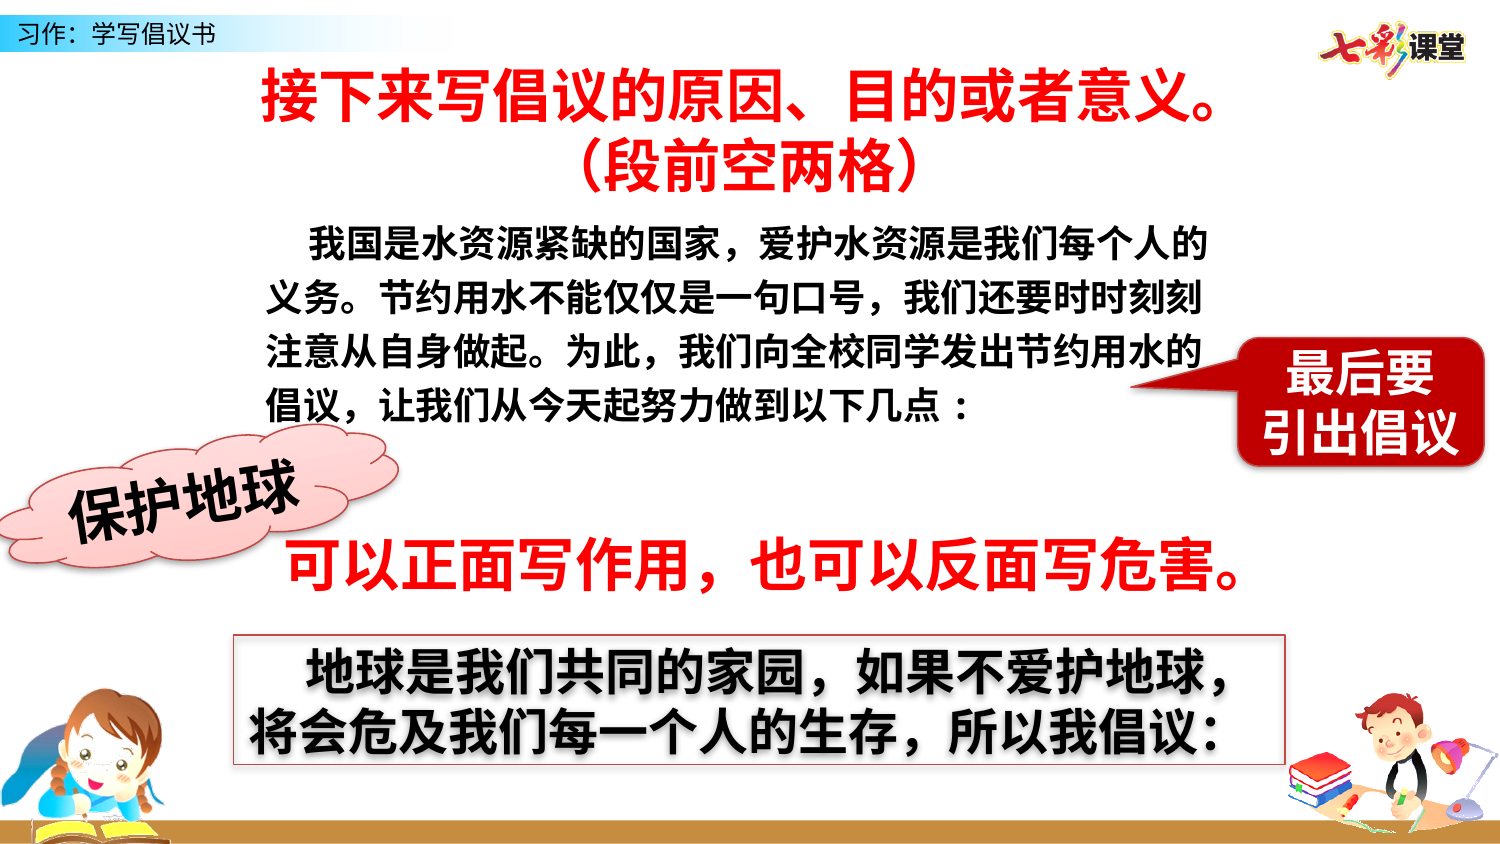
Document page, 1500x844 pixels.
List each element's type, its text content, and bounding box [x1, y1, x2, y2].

text_box 可以正面写作用，也可以反面写危害。 [255, 520, 1244, 606]
text_box 保护地球 [0, 434, 399, 569]
text_box 我国是水资源紧缺的国家，爱护水资源是我们每个人的义务。节约用水不能仅仅是一句口号，我们还要时时刻刻注意从自身做起。为此，我们向全校同学发出节约用水的倡议，让我们从今天起努力做到以下几点: [251, 203, 1249, 435]
picture [1284, 648, 1500, 844]
picture [1316, 20, 1468, 80]
picture [0, 648, 180, 844]
text_box 最后要 引出倡议 [1236, 336, 1485, 467]
text_box 接下来写倡议的原因、目的或者意义。 （段前空两格） [245, 51, 1255, 207]
text_box 地球是我们共同的家园，如果不爱护地球，将会危及我们每一个人的生存，所以我倡议： [233, 634, 1286, 765]
